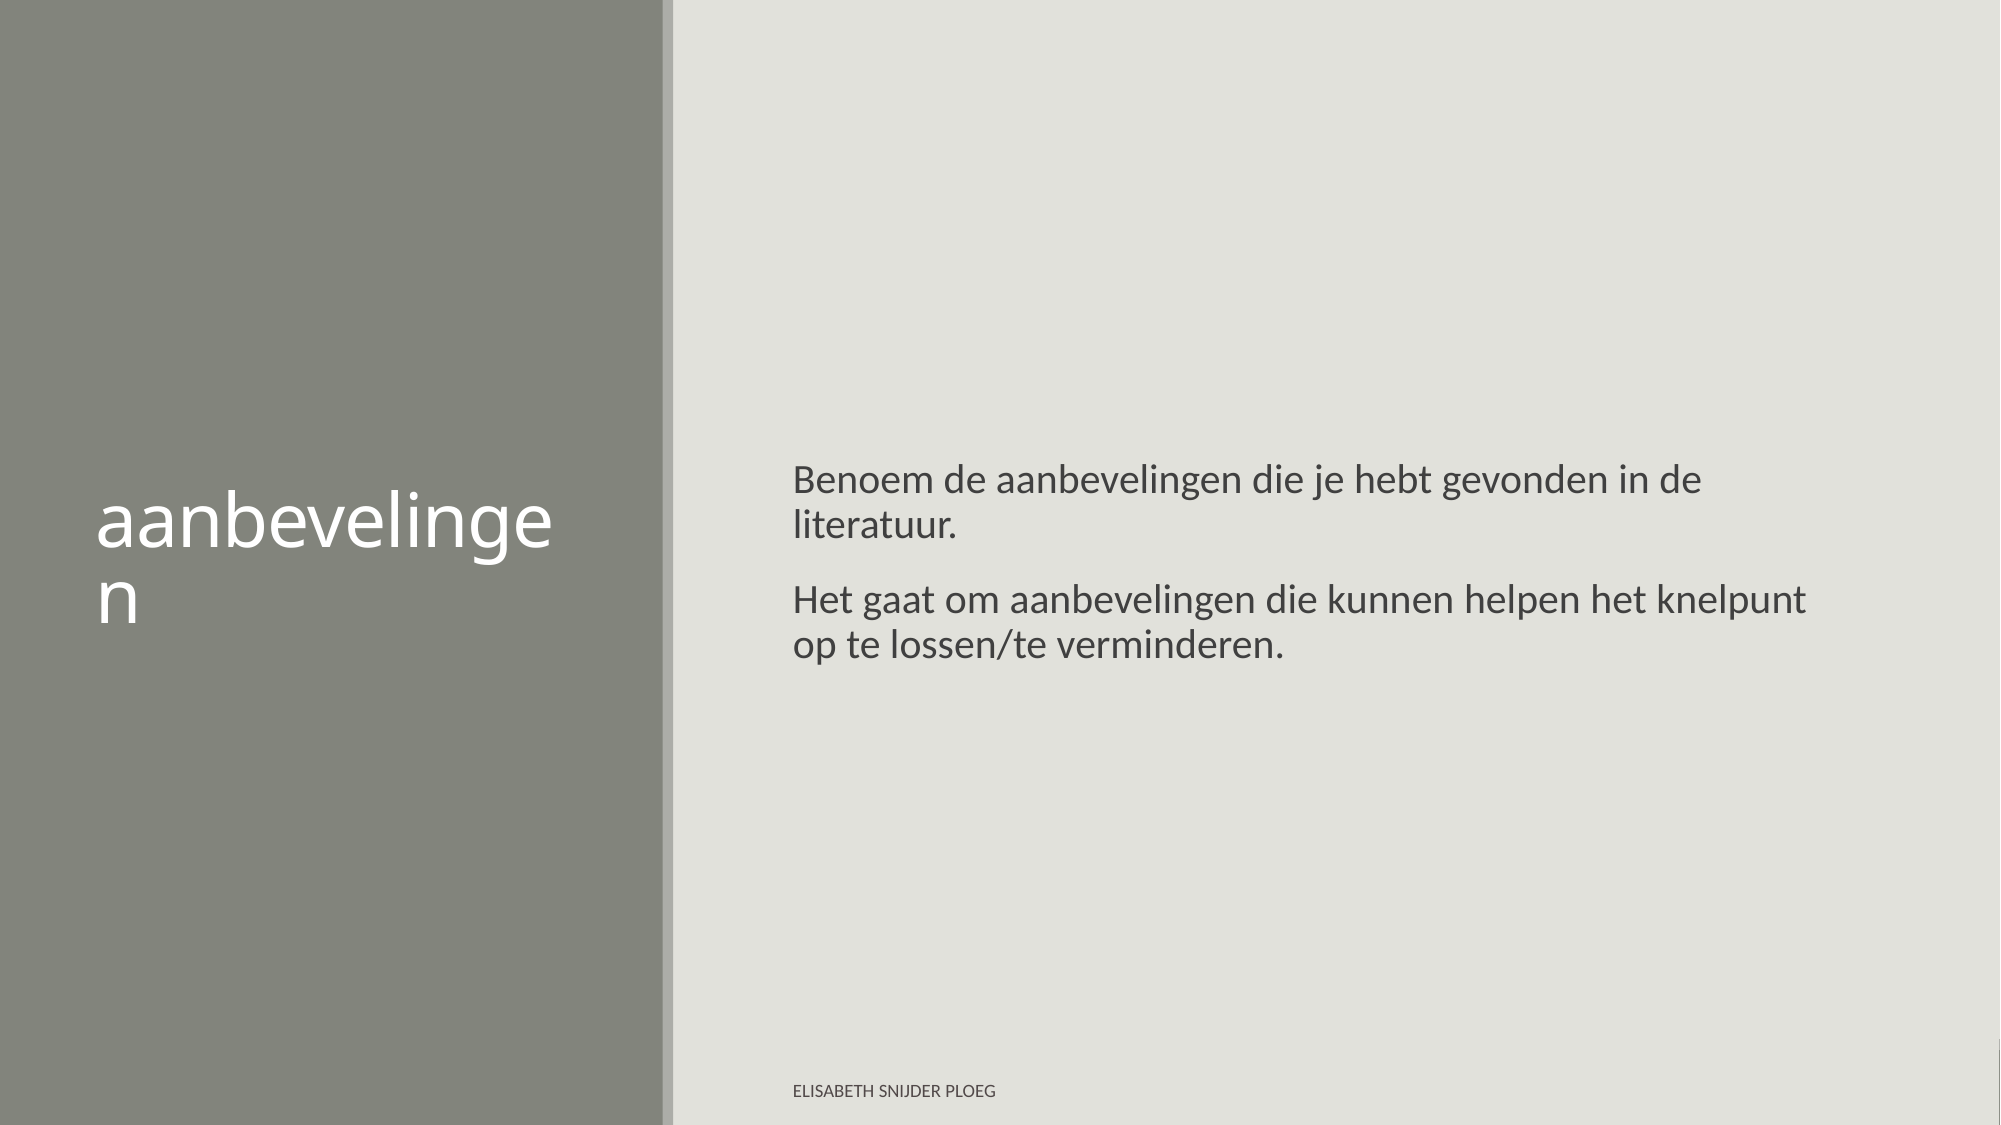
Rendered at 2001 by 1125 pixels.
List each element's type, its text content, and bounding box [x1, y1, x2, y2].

footer Elisabeth Snijder Ploeg [777, 1059, 1616, 1120]
text_box [674, 0, 2000, 1125]
text_box [661, 0, 674, 1125]
title aanbevelingen [80, 99, 587, 1026]
list Benoem de aanbevelingen die je hebt gevonden in de literatuur. Het gaat om aanbevelingen die kunnen helpen het knelpunt op te lossen/te verminderen. [777, 99, 1830, 1026]
text_box [0, 0, 661, 1125]
